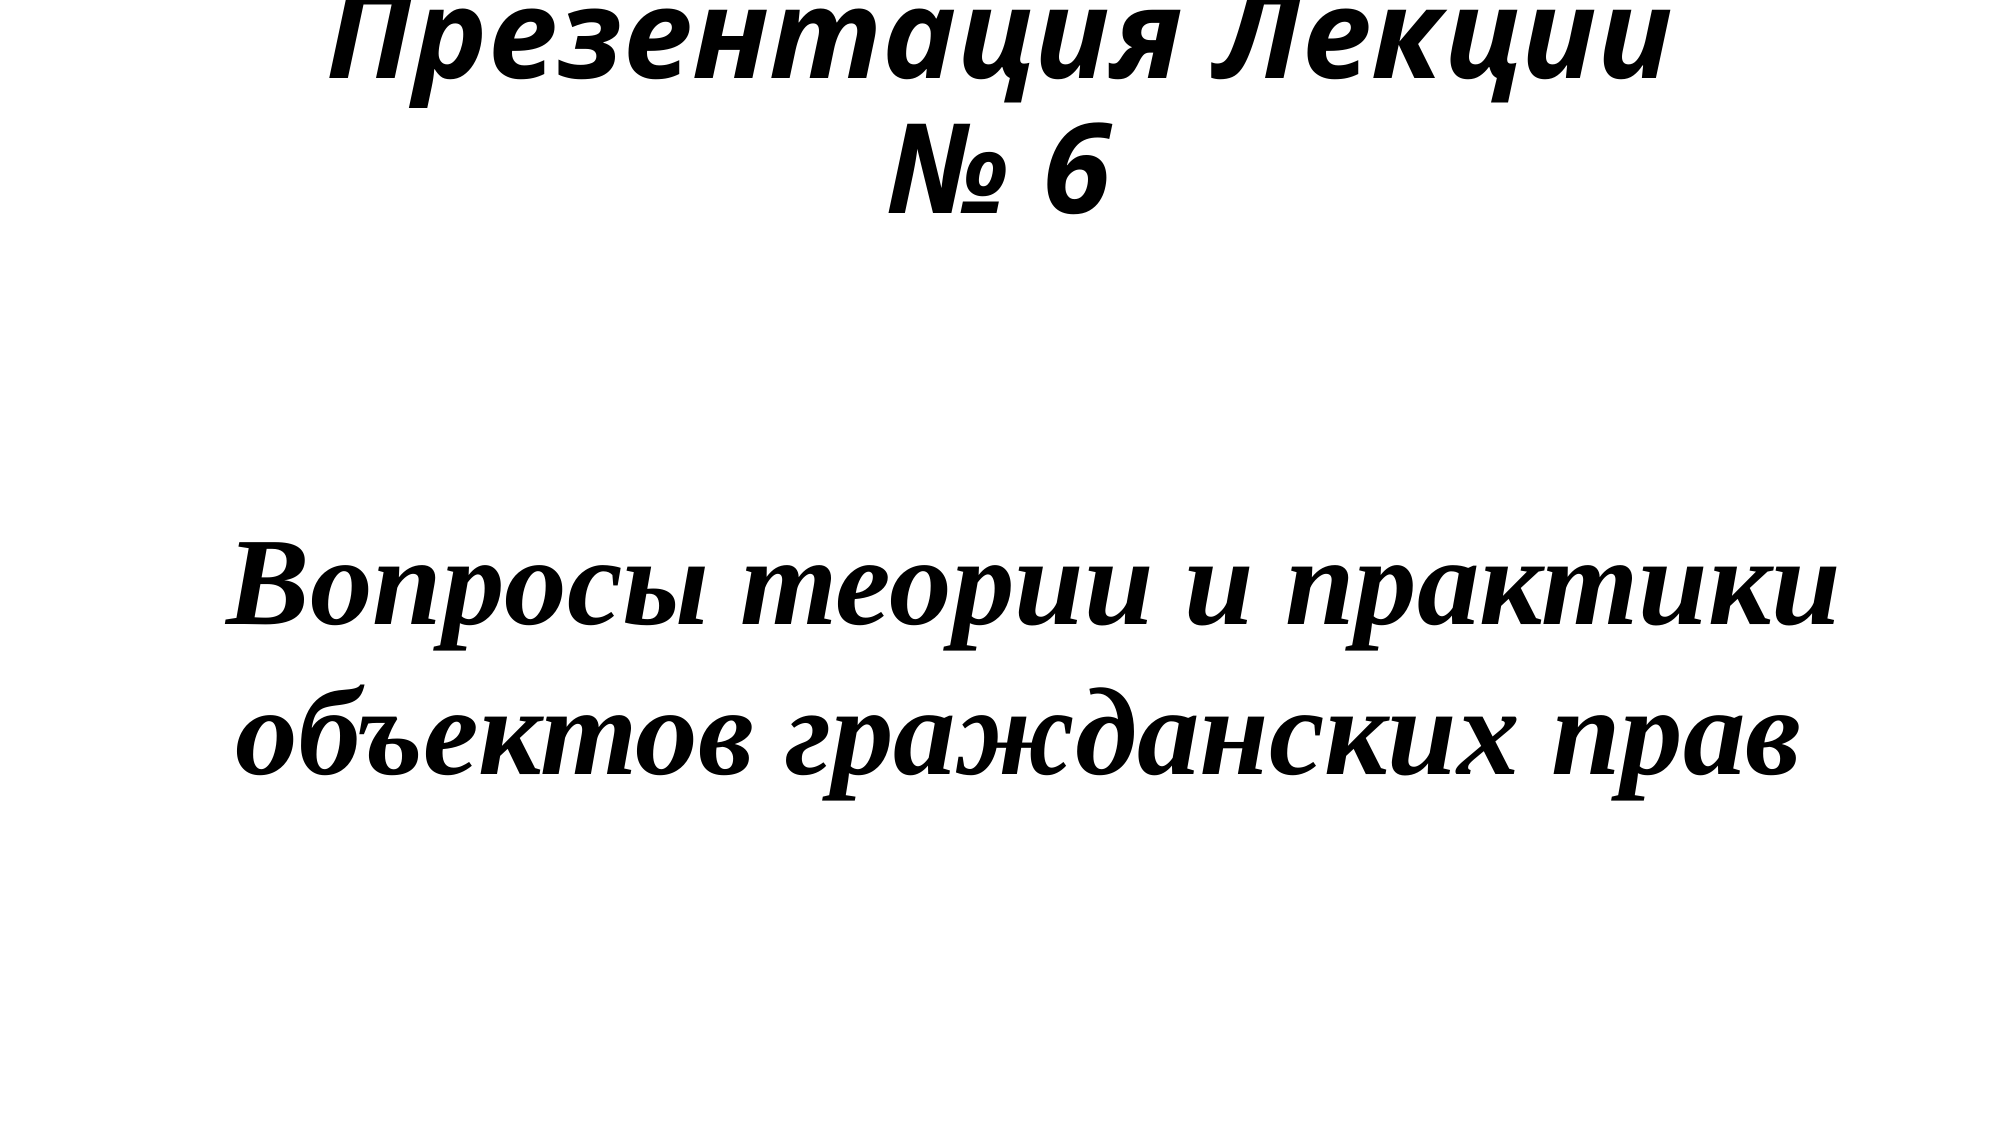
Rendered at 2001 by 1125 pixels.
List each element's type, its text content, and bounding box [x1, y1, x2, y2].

title Презентация Лекции № 6 [249, 96, 1750, 249]
subtitle Вопросы теории и практики объектов гражданских прав [147, 492, 1921, 863]
